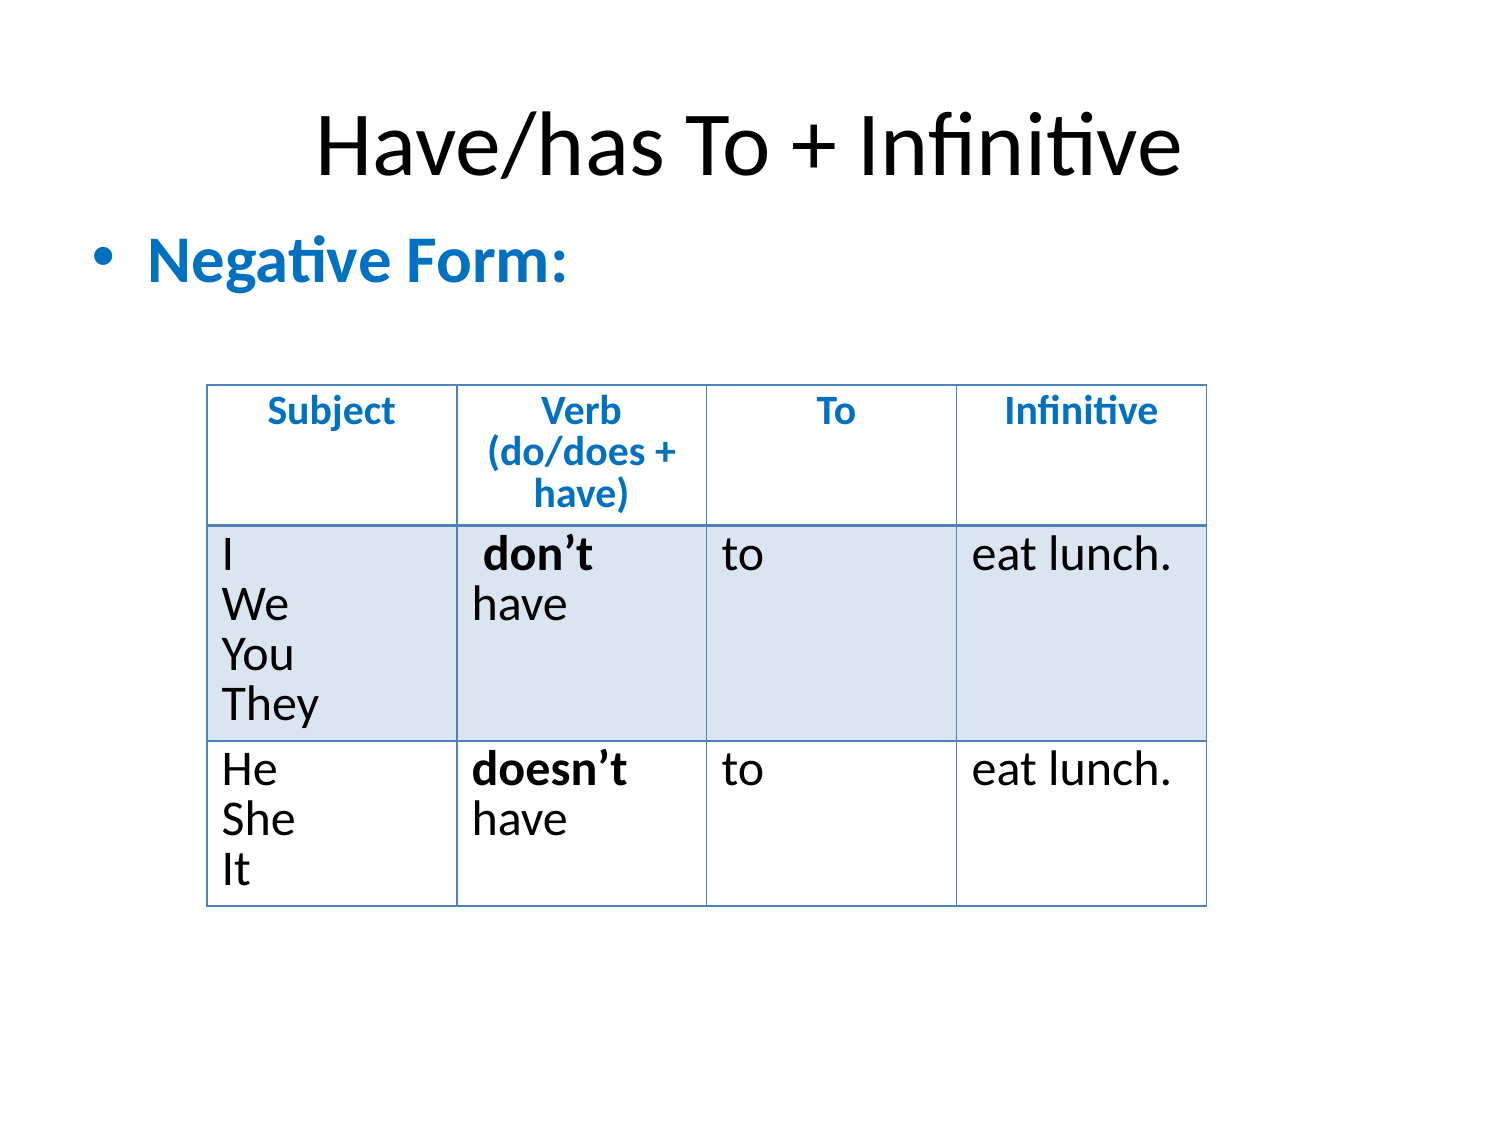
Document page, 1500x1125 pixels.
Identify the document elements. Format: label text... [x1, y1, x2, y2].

table_header Verb (do/does + have) [458, 386, 706, 524]
table_cell eat lunch. [957, 527, 1206, 740]
table_header To [707, 386, 956, 524]
list Negative Form: [76, 208, 1425, 1005]
table_cell to [707, 527, 956, 740]
table_cell eat lunch. [957, 742, 1206, 905]
table_cell don’t have [458, 527, 706, 740]
table_cell doesn’t have [458, 742, 706, 905]
table_header Subject [208, 386, 456, 524]
table_header Infinitive [957, 386, 1206, 524]
title Have/has To + Infinitive [75, 45, 1425, 233]
table_cell I We You They [208, 527, 456, 740]
table_cell to [707, 742, 956, 905]
table_cell He She It [208, 742, 456, 905]
